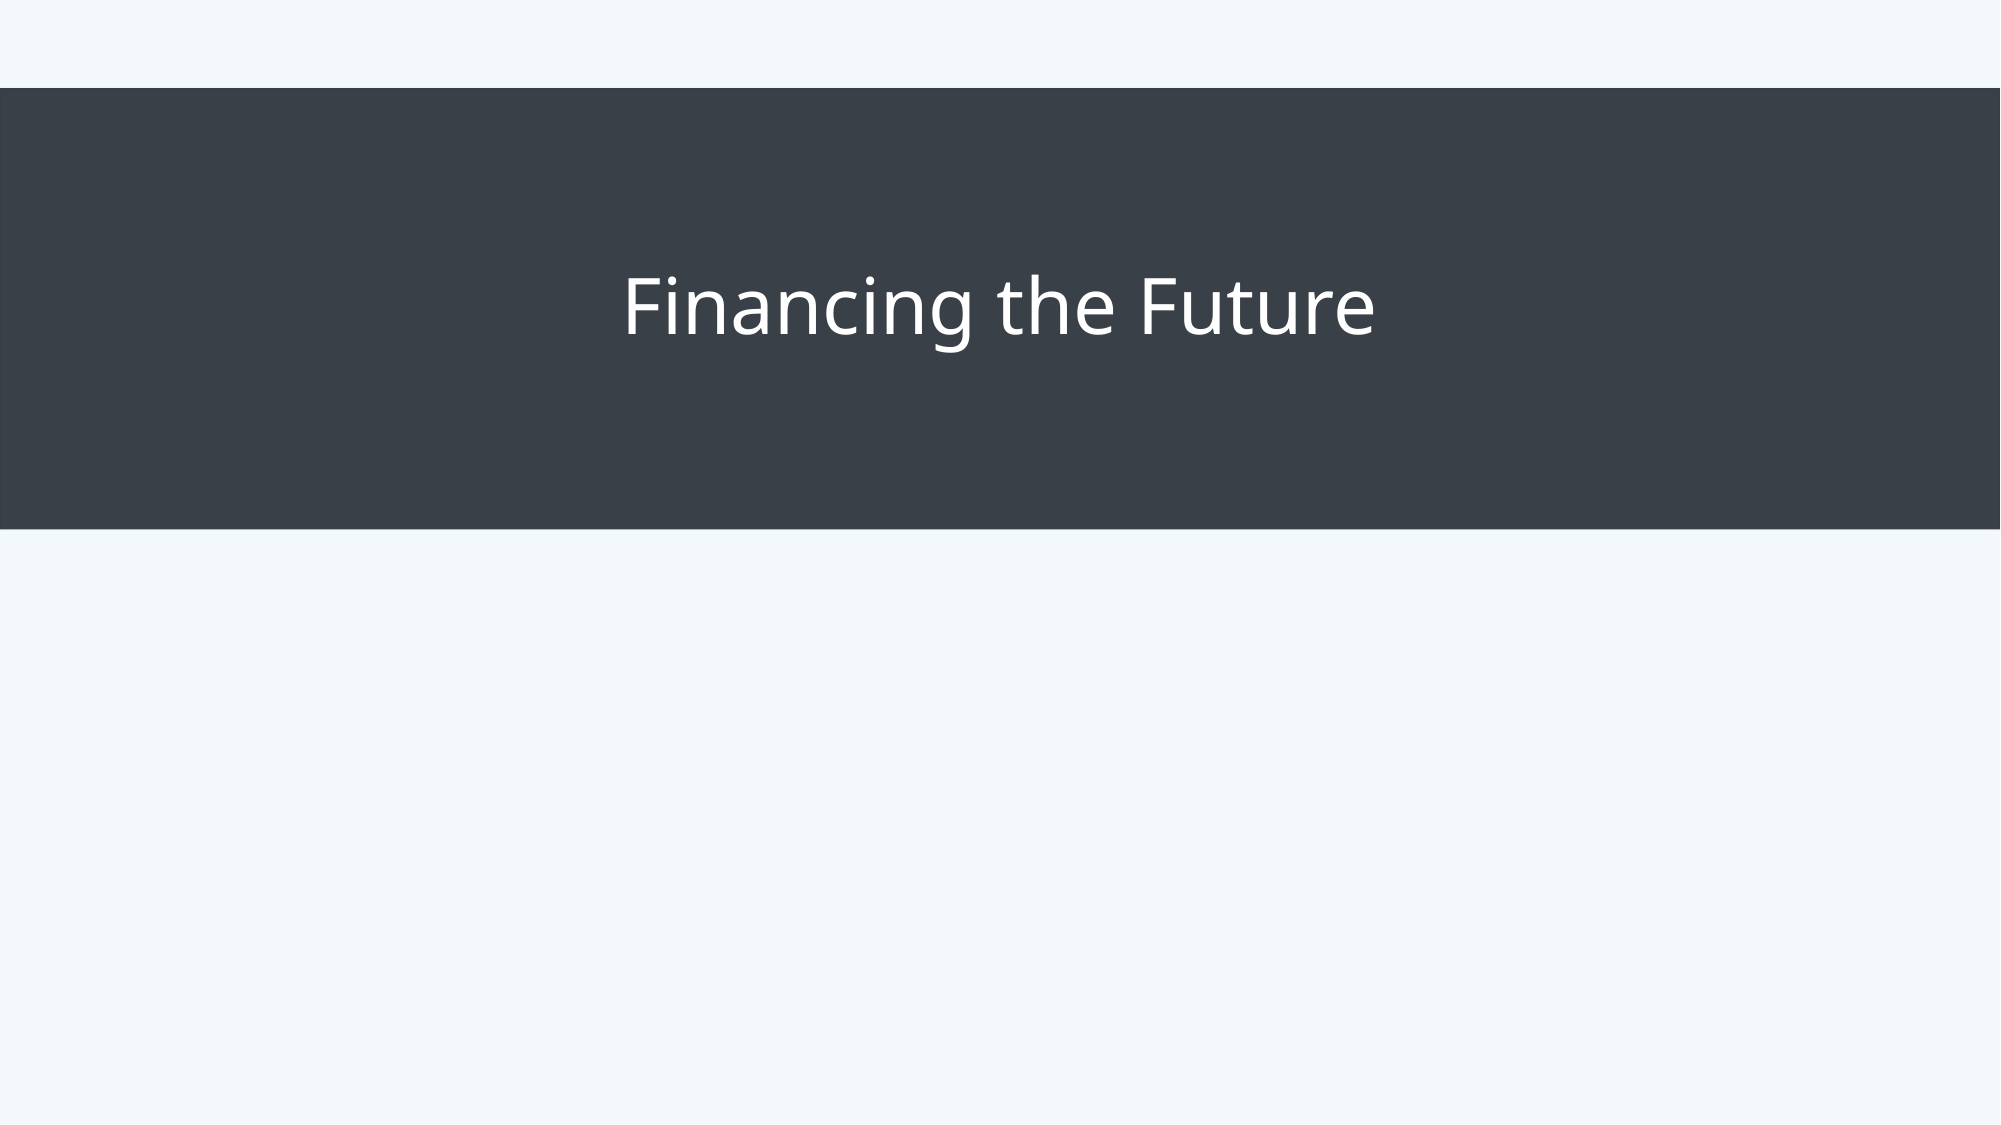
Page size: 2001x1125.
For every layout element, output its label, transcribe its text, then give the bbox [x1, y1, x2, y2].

title Financing the Future [137, 88, 1863, 530]
